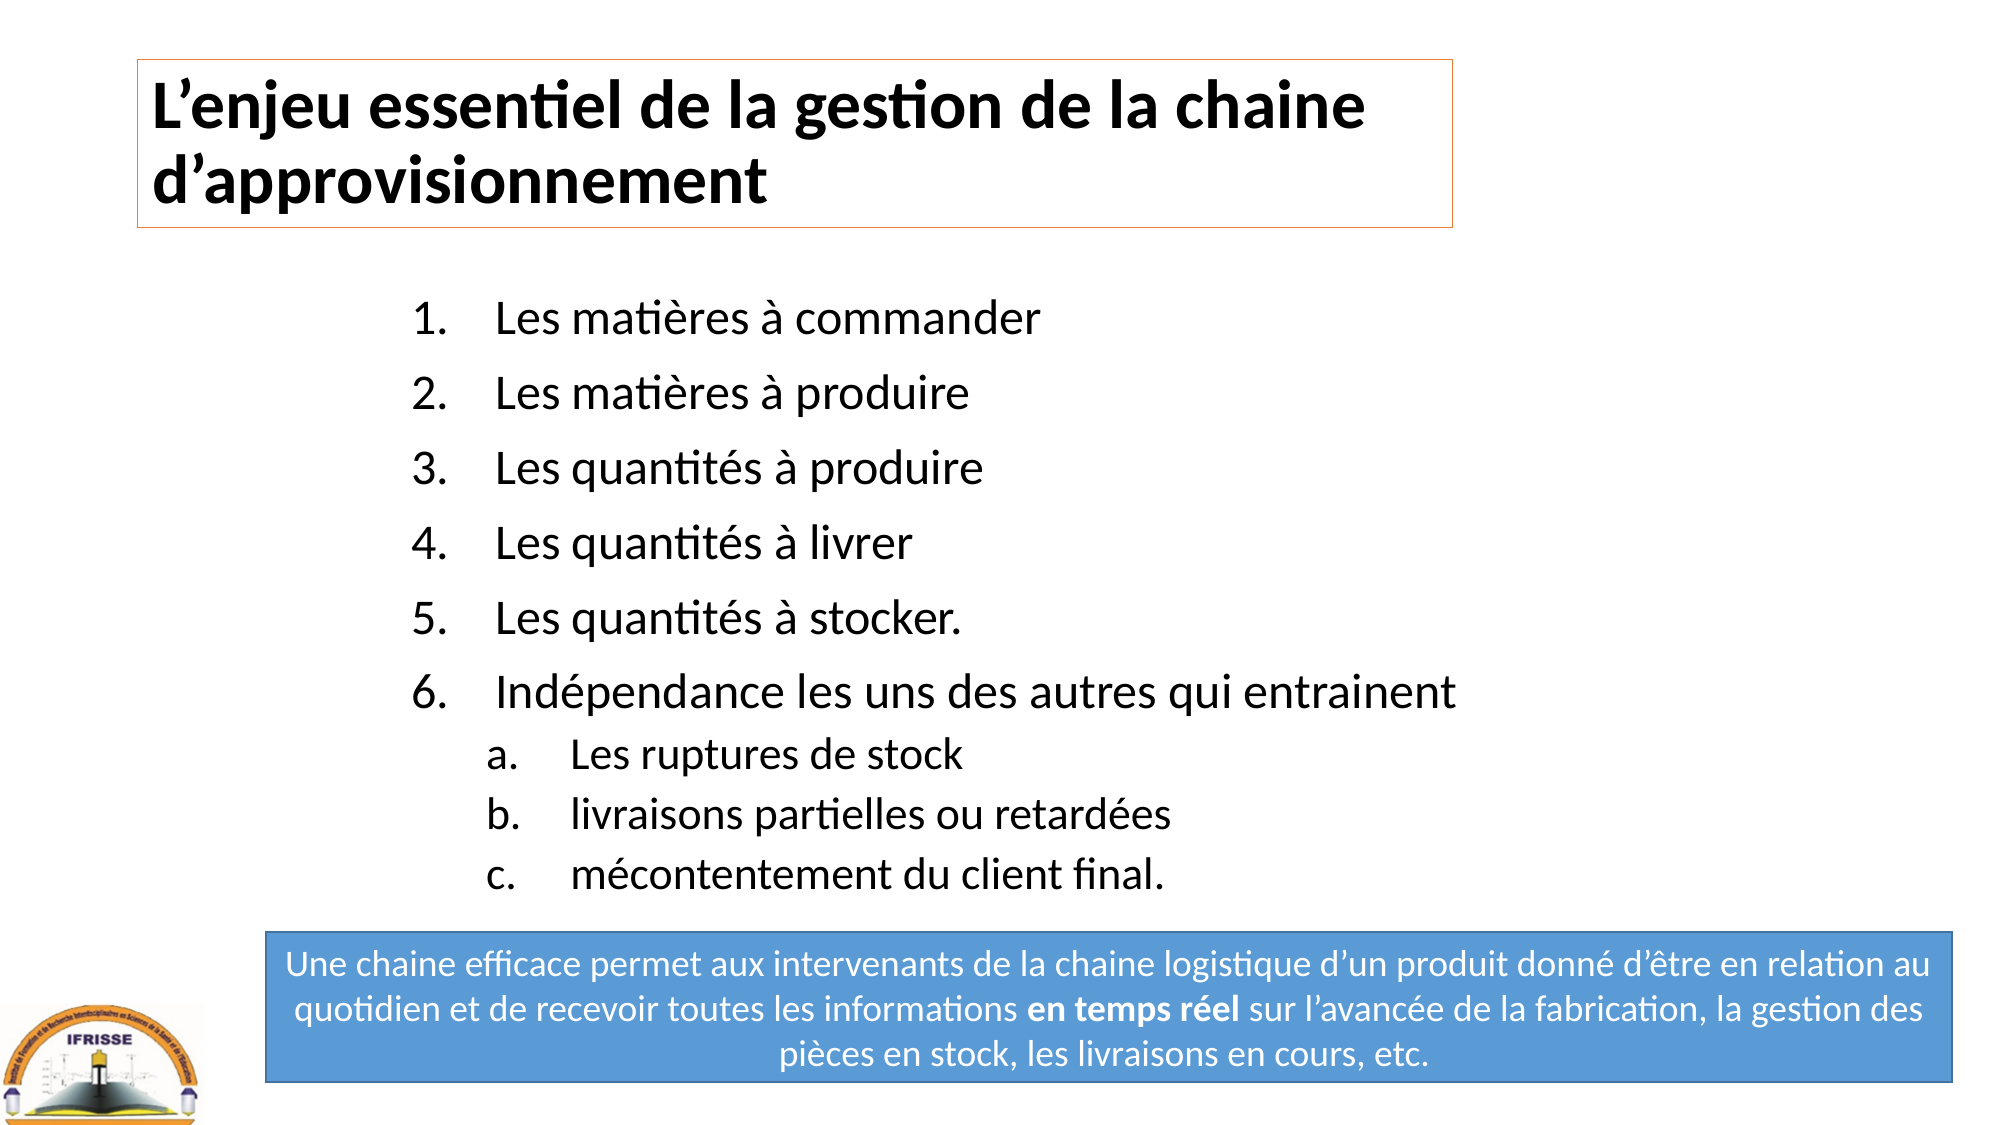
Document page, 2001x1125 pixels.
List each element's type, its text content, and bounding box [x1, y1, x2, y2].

picture [0, 1003, 204, 1125]
text_box Une chaine efficace permet aux intervenants de la chaine logistique d’un produit donné d’être en relation au quotidien et de recevoir toutes les informations en temps réel sur l’avancée de la fabrication, la gestion des pièces en stock, les livraisons en cours, etc. [265, 931, 1953, 1083]
list Les matières à commander Les matières à produire Les quantités à produire Les quantités à livrer Les quantités à stocker. Indépendance les uns des autres qui entrainent Les ruptures de stock livraisons partielles ou retardées mécontentement du client final. [396, 284, 1604, 931]
title L’enjeu essentiel de la gestion de la chaine d’approvisionnement [137, 59, 1453, 228]
